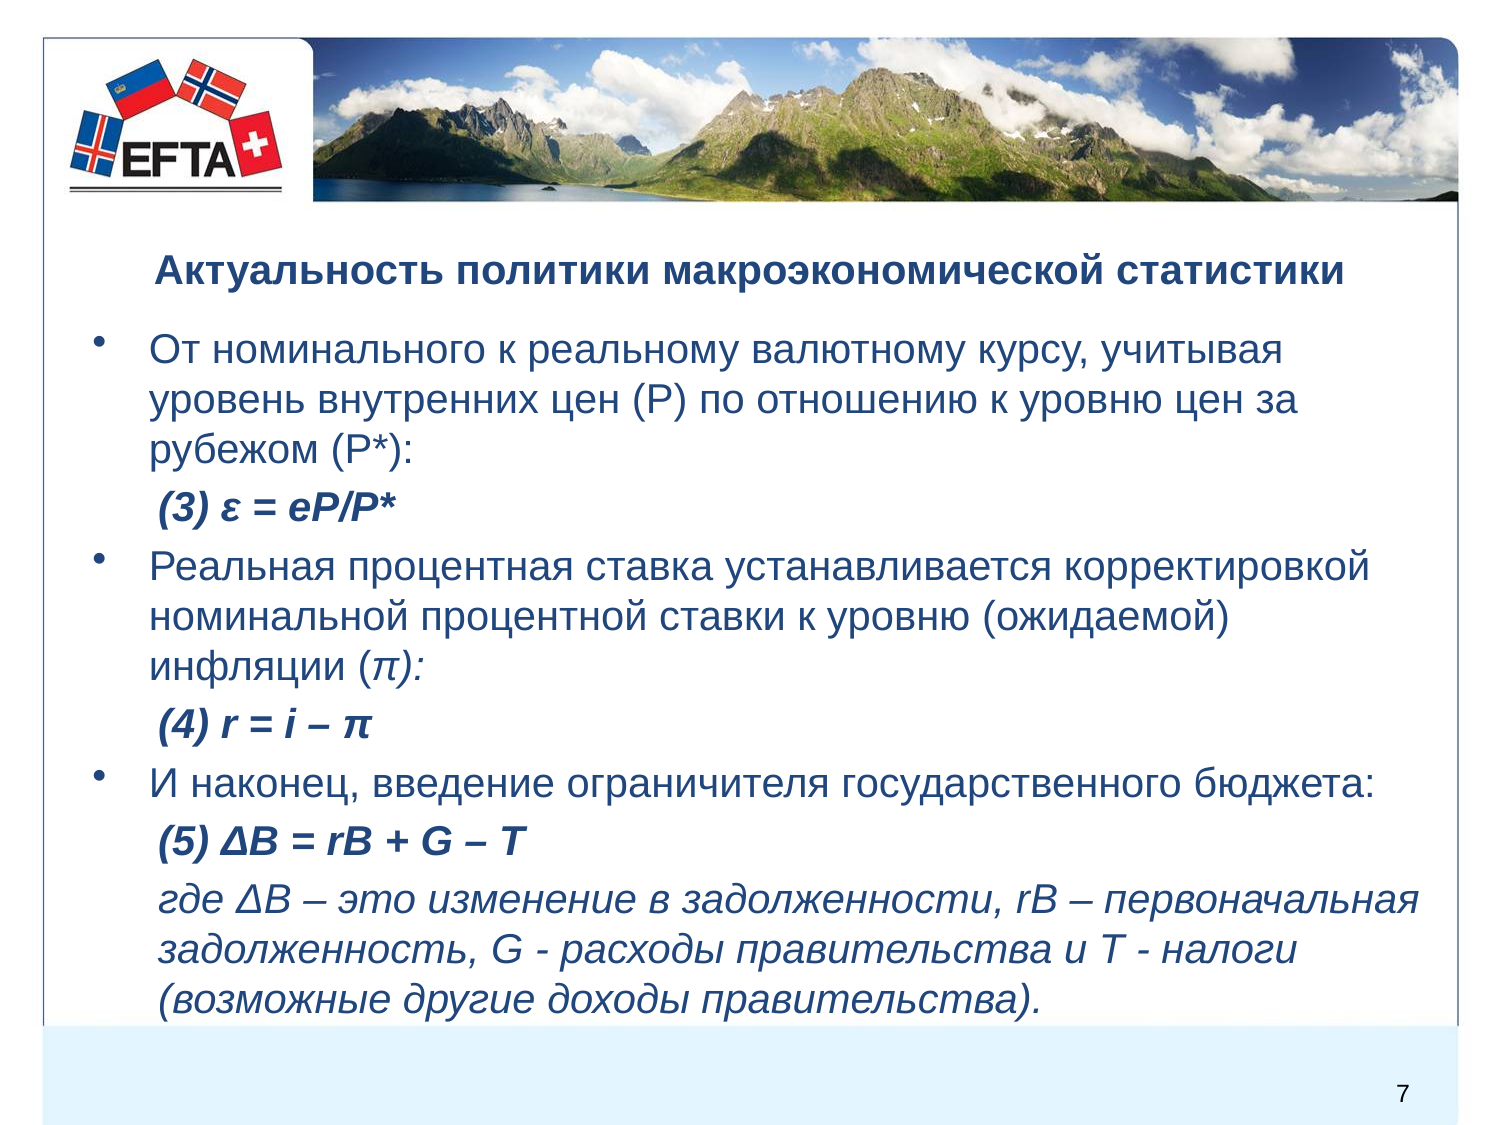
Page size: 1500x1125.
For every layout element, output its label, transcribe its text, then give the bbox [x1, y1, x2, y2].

picture [0, 19, 1500, 1125]
list От номинального к реальному валютному курсу, учитывая уровень внутренних цен (P) по отношению к уровню цен за рубежом (P*): (3) ɛ = eP/P* Реальная процентная ставка устанавливается корректировкой номинальной процентной ставки к уровню (ожидаемой) инфляции (π): (4) r = i – π И наконец, введение ограничителя государственного бюджета: (5) ΔB = rB + G – T где ΔB – это изменение в задолженности, rB – первоначальная задолженность, G - расходы правительства и T - налоги (возможные другие доходы правительства). [77, 314, 1447, 1035]
slide_number 7 [1074, 1070, 1425, 1125]
title Актуальность политики макроэкономической статистики [75, 173, 1425, 362]
